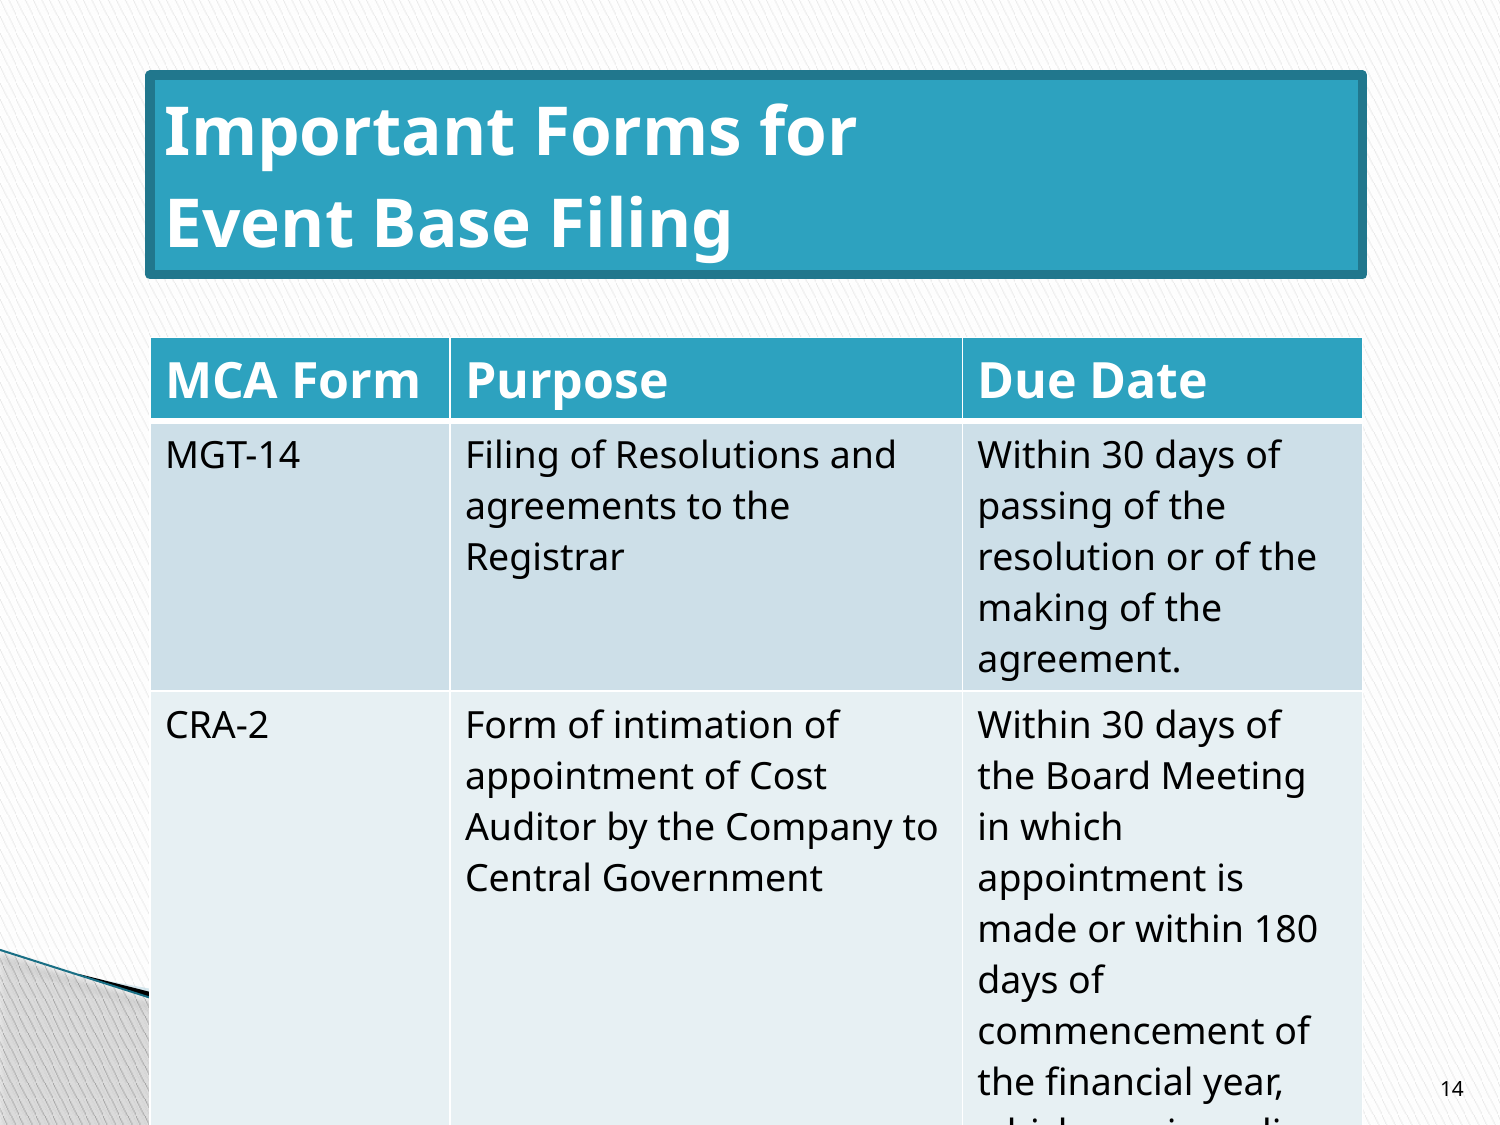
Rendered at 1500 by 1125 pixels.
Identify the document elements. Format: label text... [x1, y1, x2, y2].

slide_number 14 [1418, 1051, 1479, 1112]
table_header MCA Form [151, 338, 449, 418]
table_cell Within 30 days of passing of the resolution or of the making of the agreement. [963, 424, 1362, 690]
table_cell MGT-14 [151, 424, 449, 690]
table_header Purpose [451, 338, 962, 418]
table_header Due Date [963, 338, 1362, 418]
table_cell Form of intimation of appointment of Cost Auditor by the Company to Central Government [451, 692, 962, 1125]
table_cell Filing of Resolutions and agreements to the Registrar [451, 424, 962, 690]
title Important Forms for Event Base Filing [145, 70, 1367, 279]
table_cell CRA-2 [151, 692, 449, 1125]
table_cell Within 30 days of the Board Meeting in which appointment is made or within 180 days of commencement of the financial year, whichever is earlier. [963, 692, 1362, 1125]
